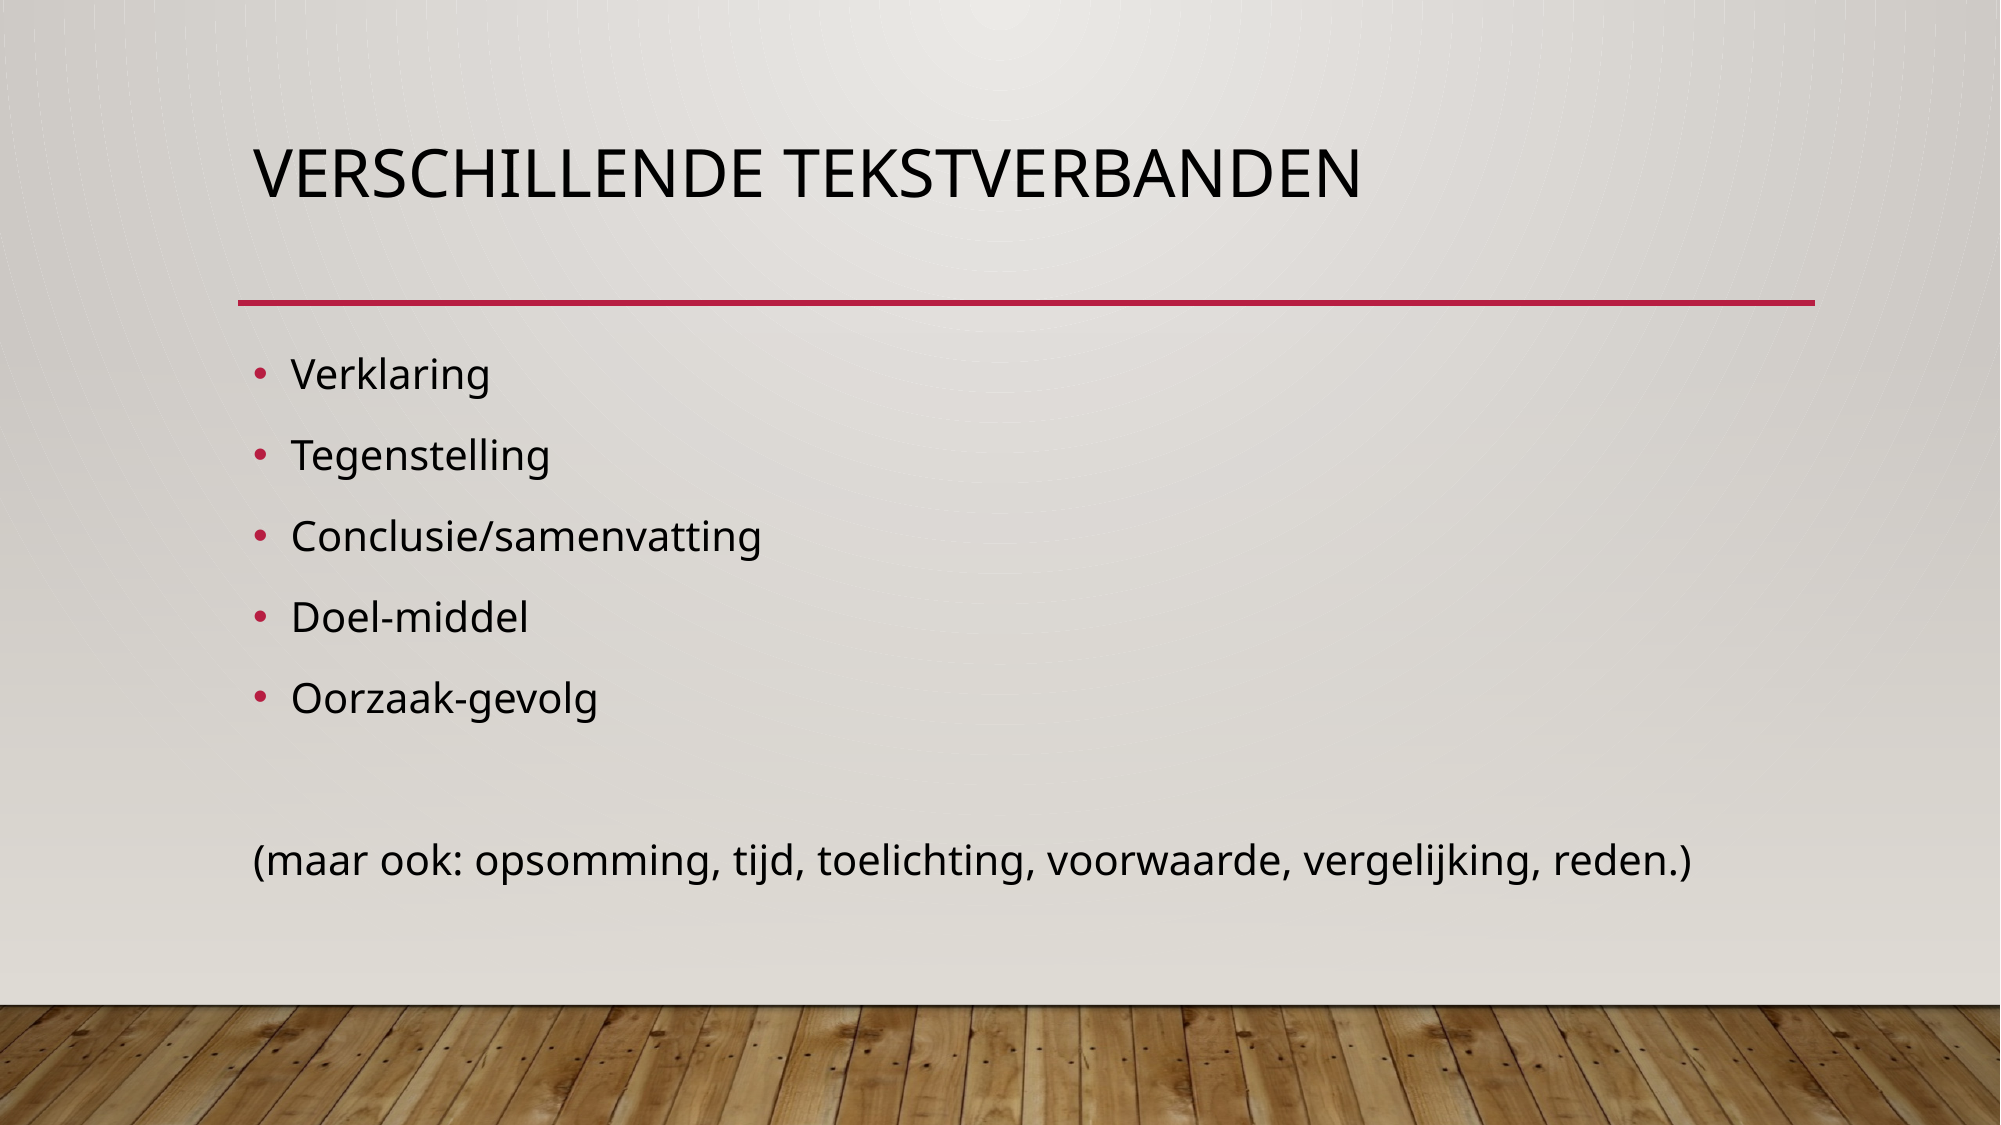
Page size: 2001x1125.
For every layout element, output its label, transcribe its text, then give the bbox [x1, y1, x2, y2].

list Verklaring Tegenstelling Conclusie/samenvatting Doel-middel Oorzaak-gevolg (maar ook: opsomming, tijd, toelichting, voorwaarde, vergelijking, reden.) [238, 330, 1814, 897]
title Verschillende tekstverbanden [238, 131, 1814, 305]
picture [0, 1005, 2000, 1125]
